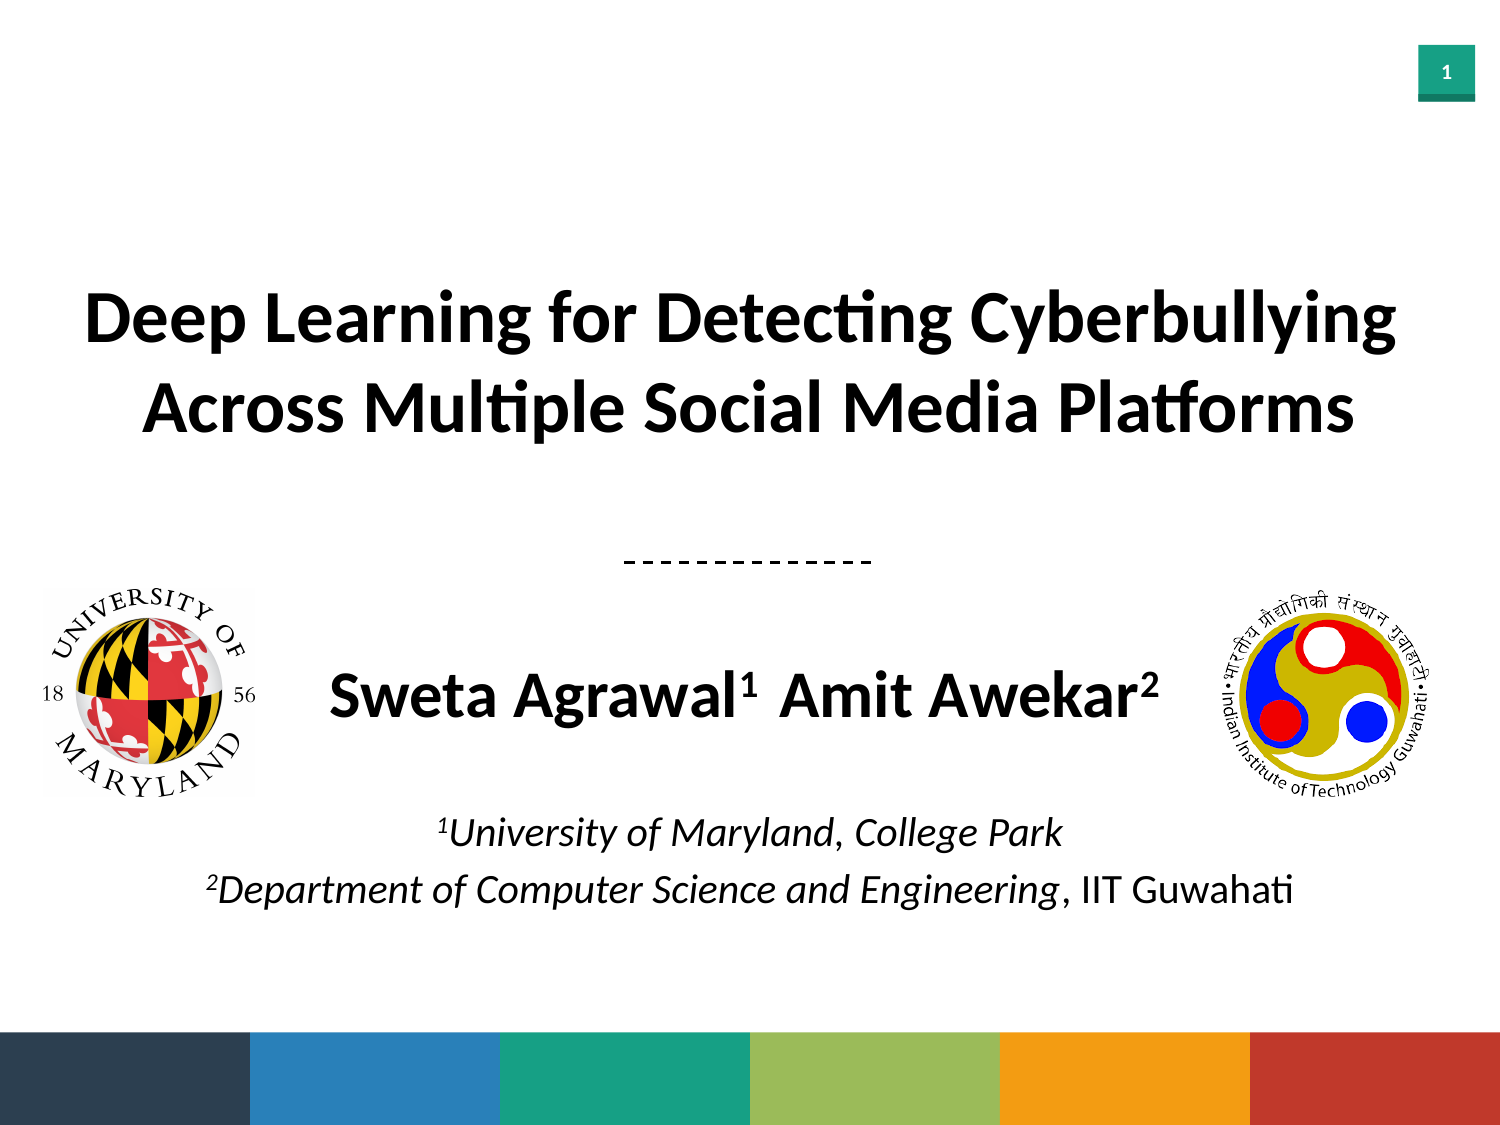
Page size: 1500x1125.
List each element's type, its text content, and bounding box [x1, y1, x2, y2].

text_box [999, 1032, 1250, 1125]
text_box [500, 1032, 750, 1125]
text_box [1250, 1032, 1500, 1125]
text_box [0, 1032, 250, 1125]
picture [43, 588, 255, 797]
picture [1218, 588, 1429, 798]
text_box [185, 642, 1315, 921]
text_box [750, 1032, 999, 1125]
text_box Deep Learning for Detecting Cyberbullying Across Multiple Social Media Platforms [57, 259, 1443, 457]
text_box [250, 1032, 500, 1125]
